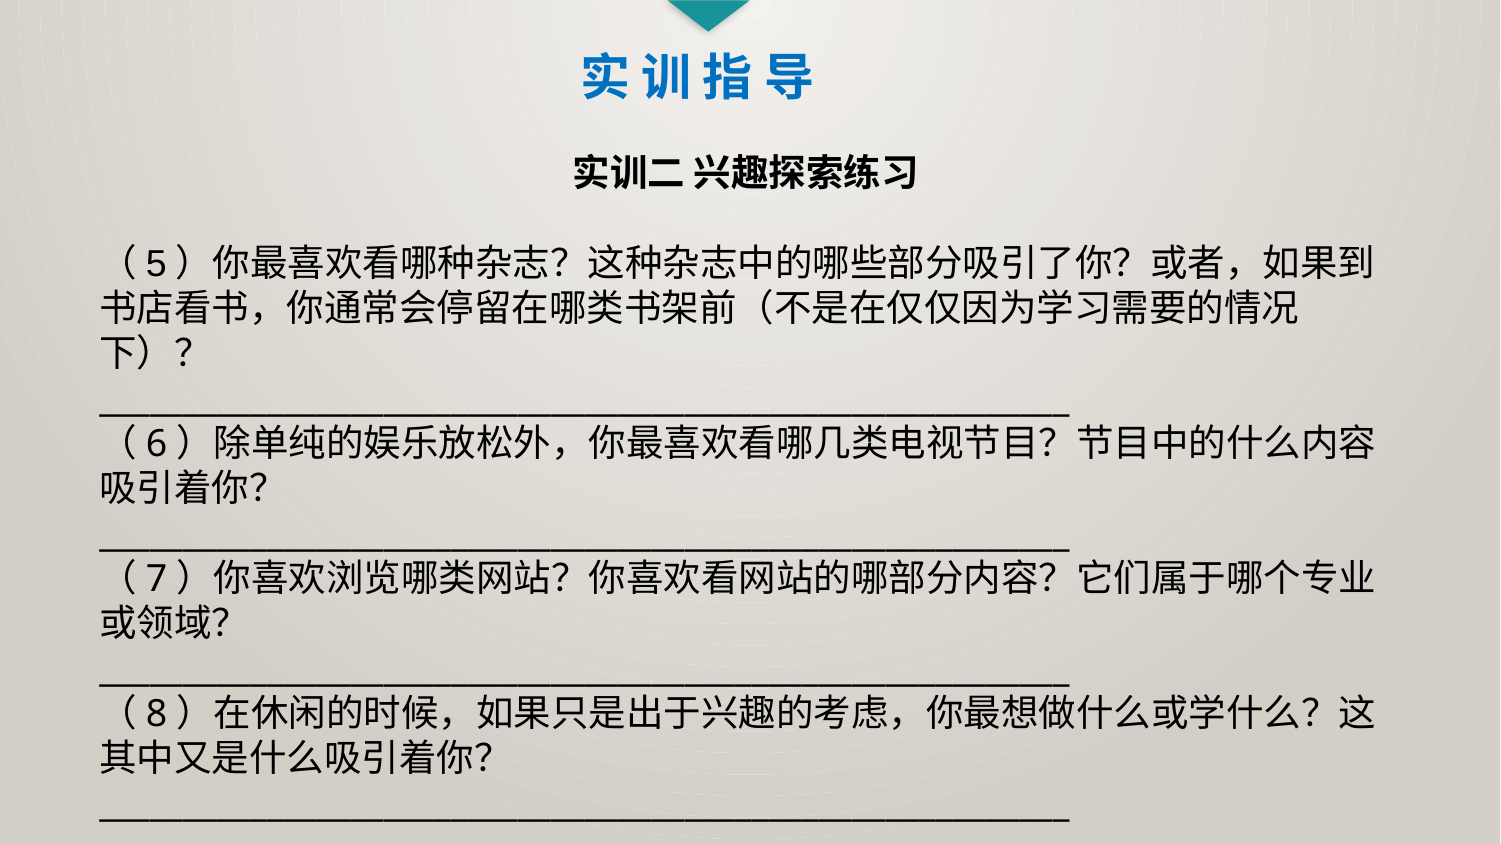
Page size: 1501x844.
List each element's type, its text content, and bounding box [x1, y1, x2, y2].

text_box 实训二 兴趣探索练习 （5）你最喜欢看哪种杂志？这种杂志中的哪些部分吸引了你？或者，如果到书店看书，你通常会停留在哪类书架前（不是在仅仅因为学习需要的情况下）？ __________________________________________________________ （6）除单纯的娱乐放松外，你最喜欢看哪几类电视节目？节目中的什么内容吸引着你？ __________________________________________________________ （7）你喜欢浏览哪类网站？你喜欢看网站的哪部分内容？它们属于哪个专业或领域？ __________________________________________________________ （8）在休闲的时候，如果只是出于兴趣的考虑，你最想做什么或学什么？这其中又是什么吸引着你？ __________________________________________________________ [84, 141, 1408, 832]
text_box [665, 0, 752, 33]
text_box 实 训 指 导 [565, 37, 852, 113]
